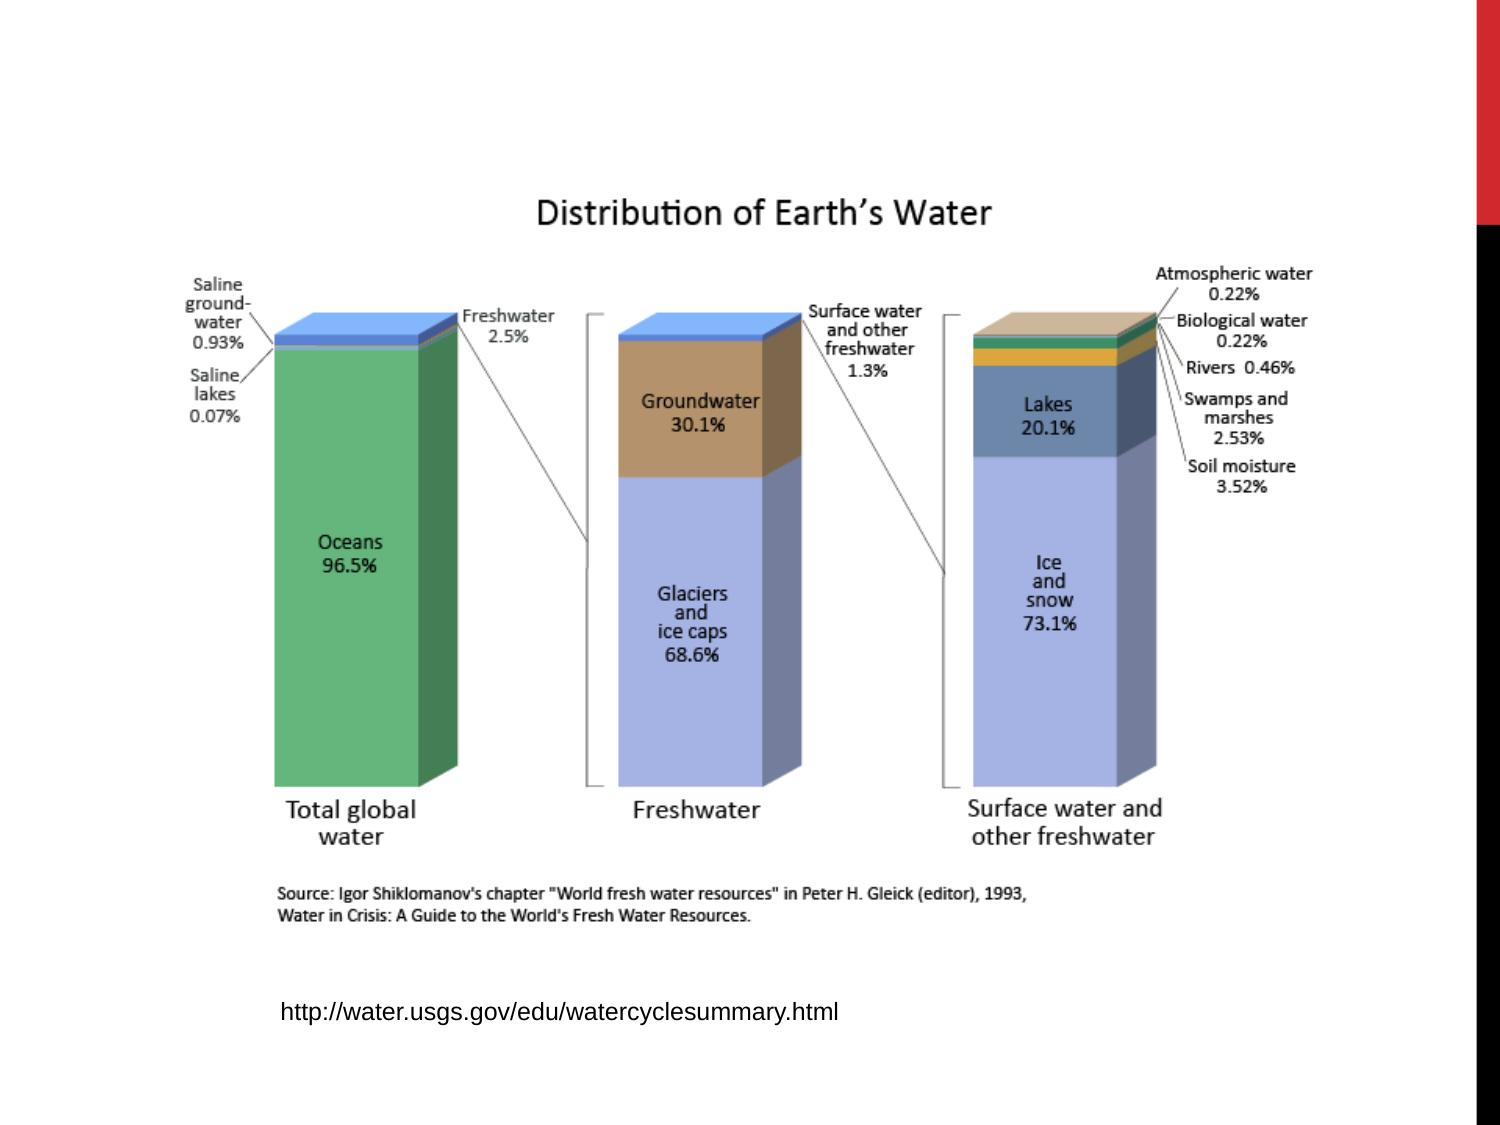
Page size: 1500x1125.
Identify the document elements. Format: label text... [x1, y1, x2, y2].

picture [180, 197, 1320, 928]
text_box http://water.usgs.gov/edu/watercyclesummary.html [265, 987, 1016, 1033]
